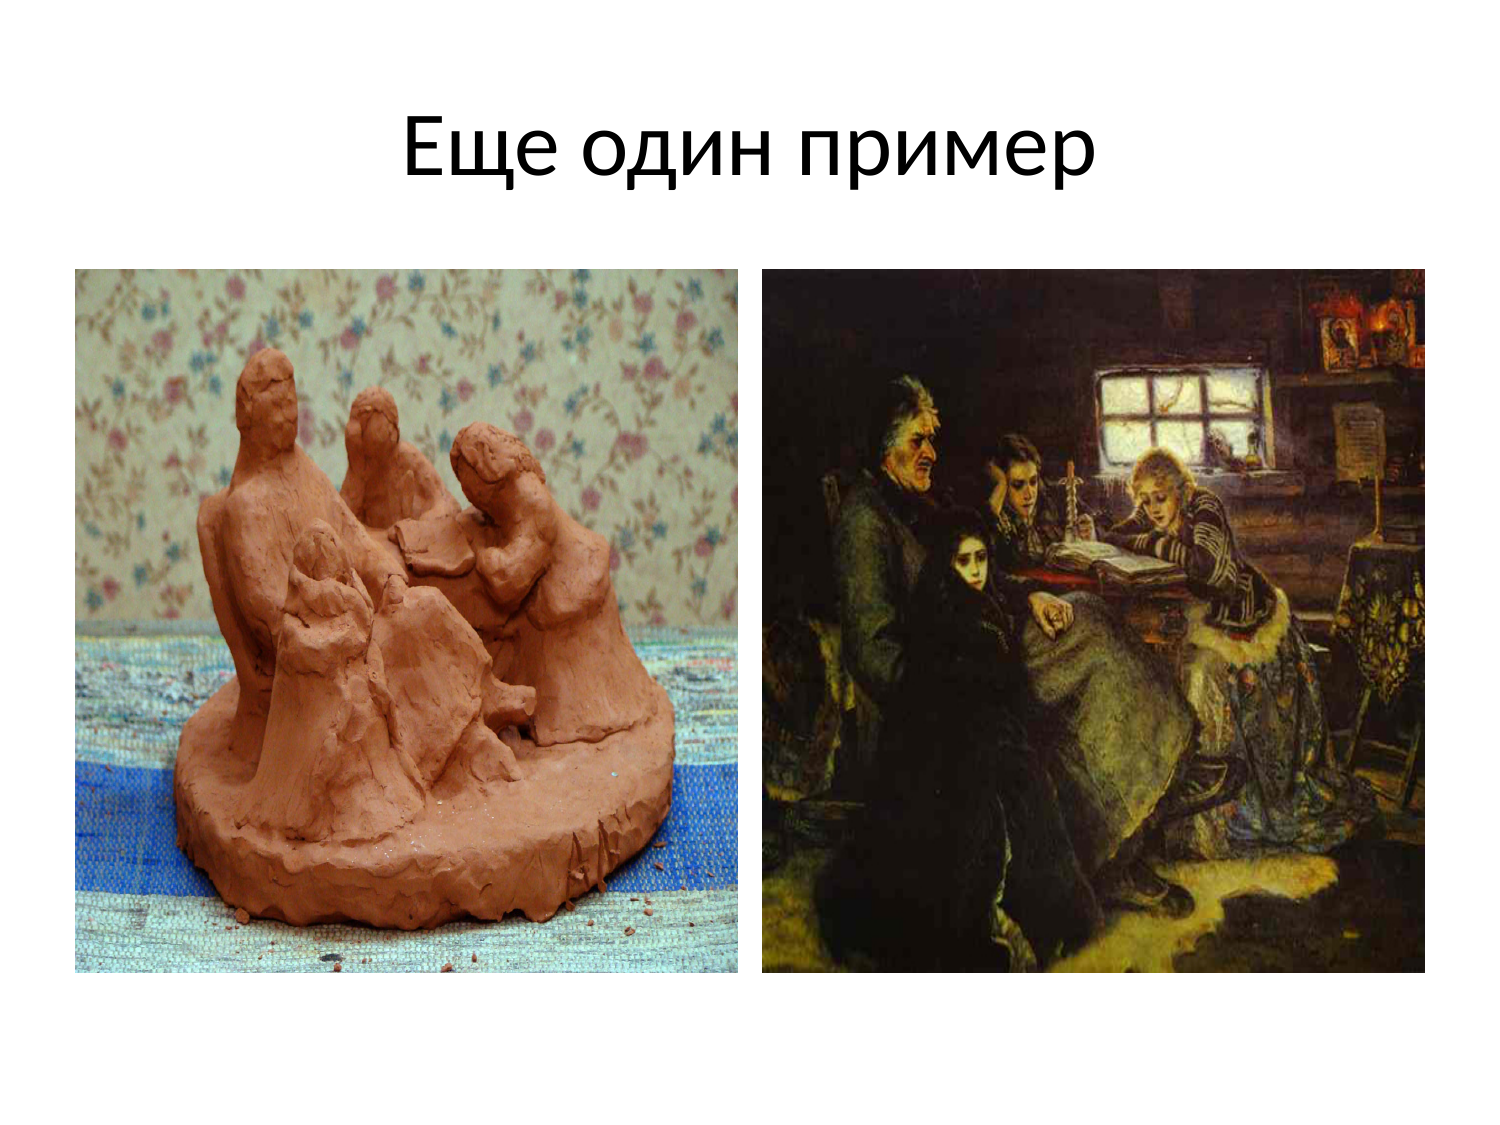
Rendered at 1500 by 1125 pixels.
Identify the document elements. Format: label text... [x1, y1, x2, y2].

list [74, 269, 738, 973]
title Еще один пример [75, 45, 1425, 233]
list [762, 269, 1426, 973]
